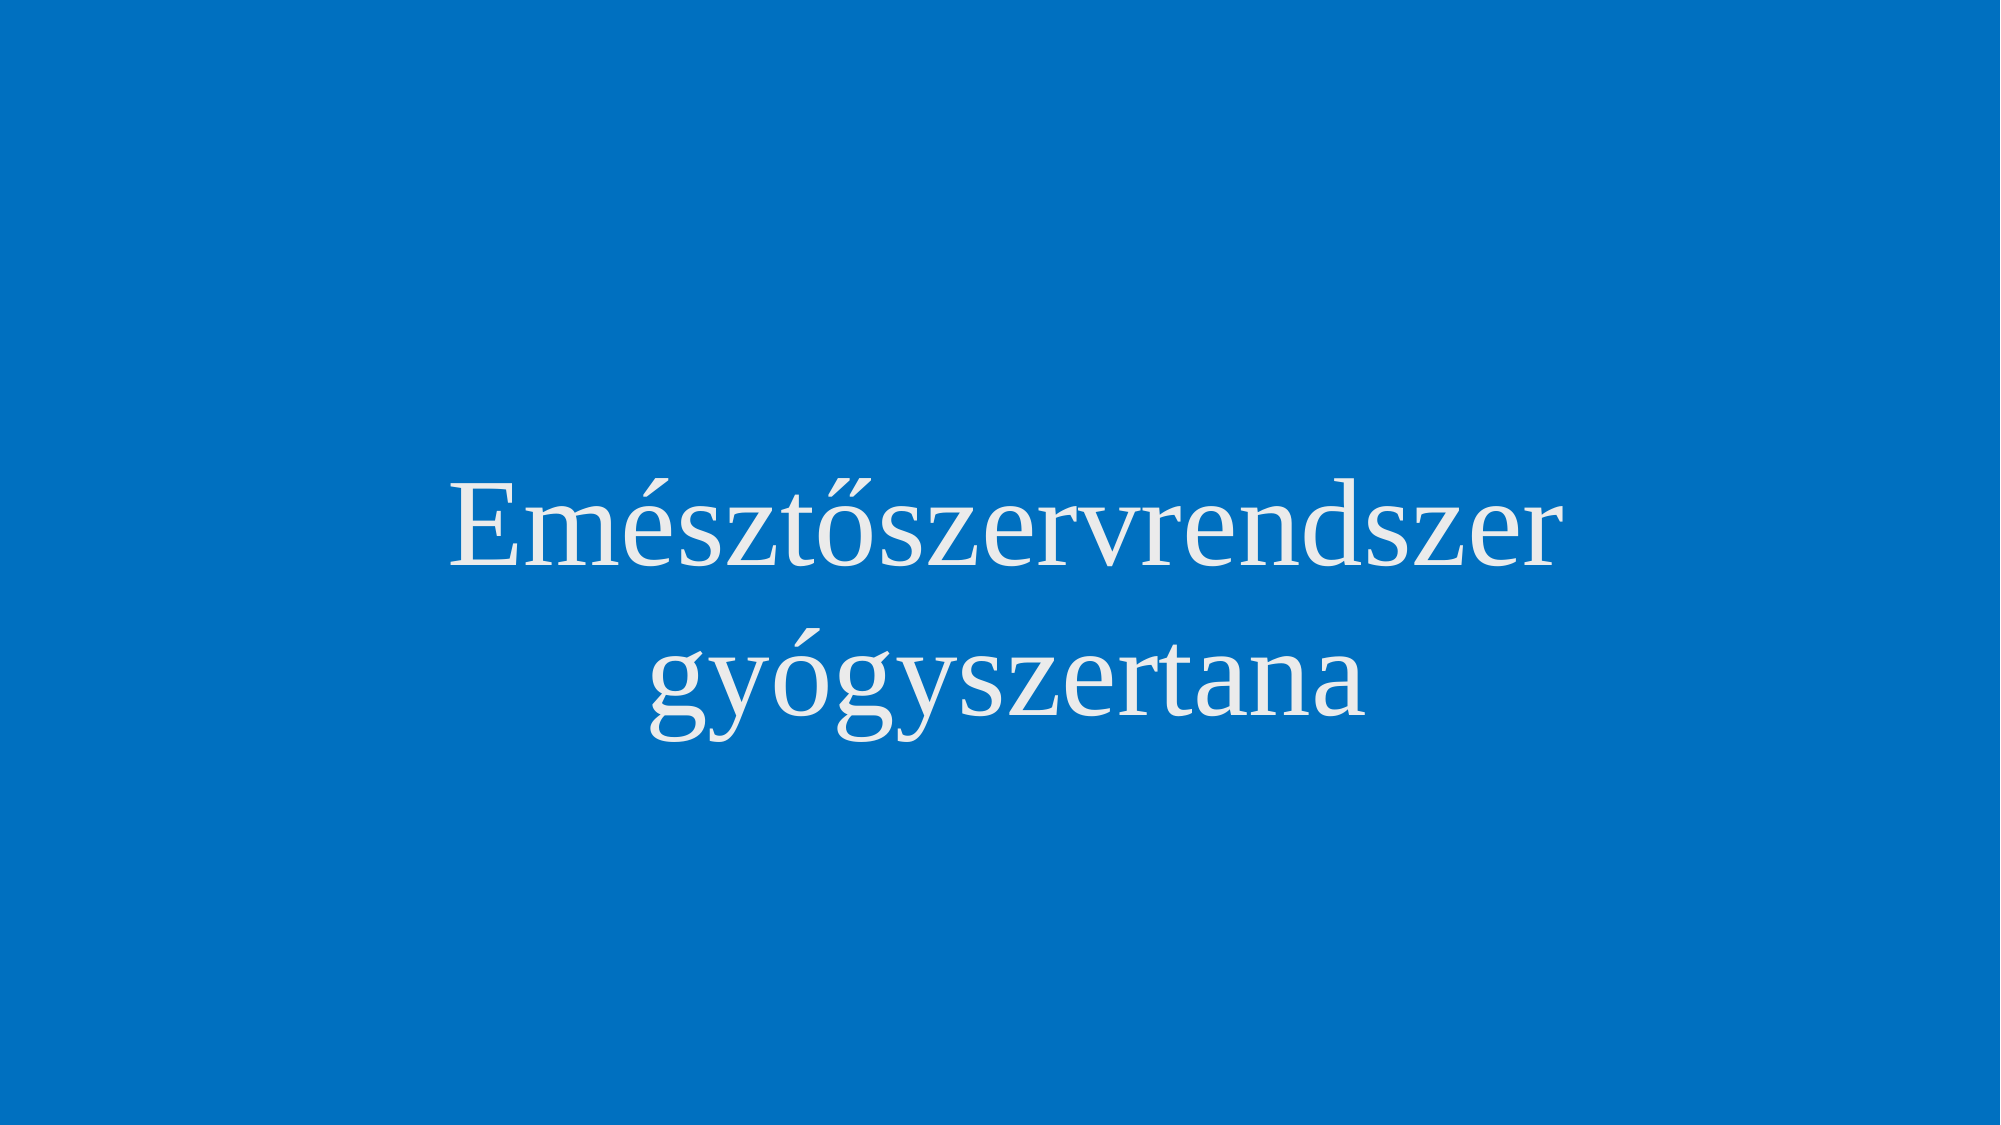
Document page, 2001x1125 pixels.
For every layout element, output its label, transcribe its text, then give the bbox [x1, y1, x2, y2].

title Emésztőszervrendszer gyógyszertana [359, 432, 1654, 651]
